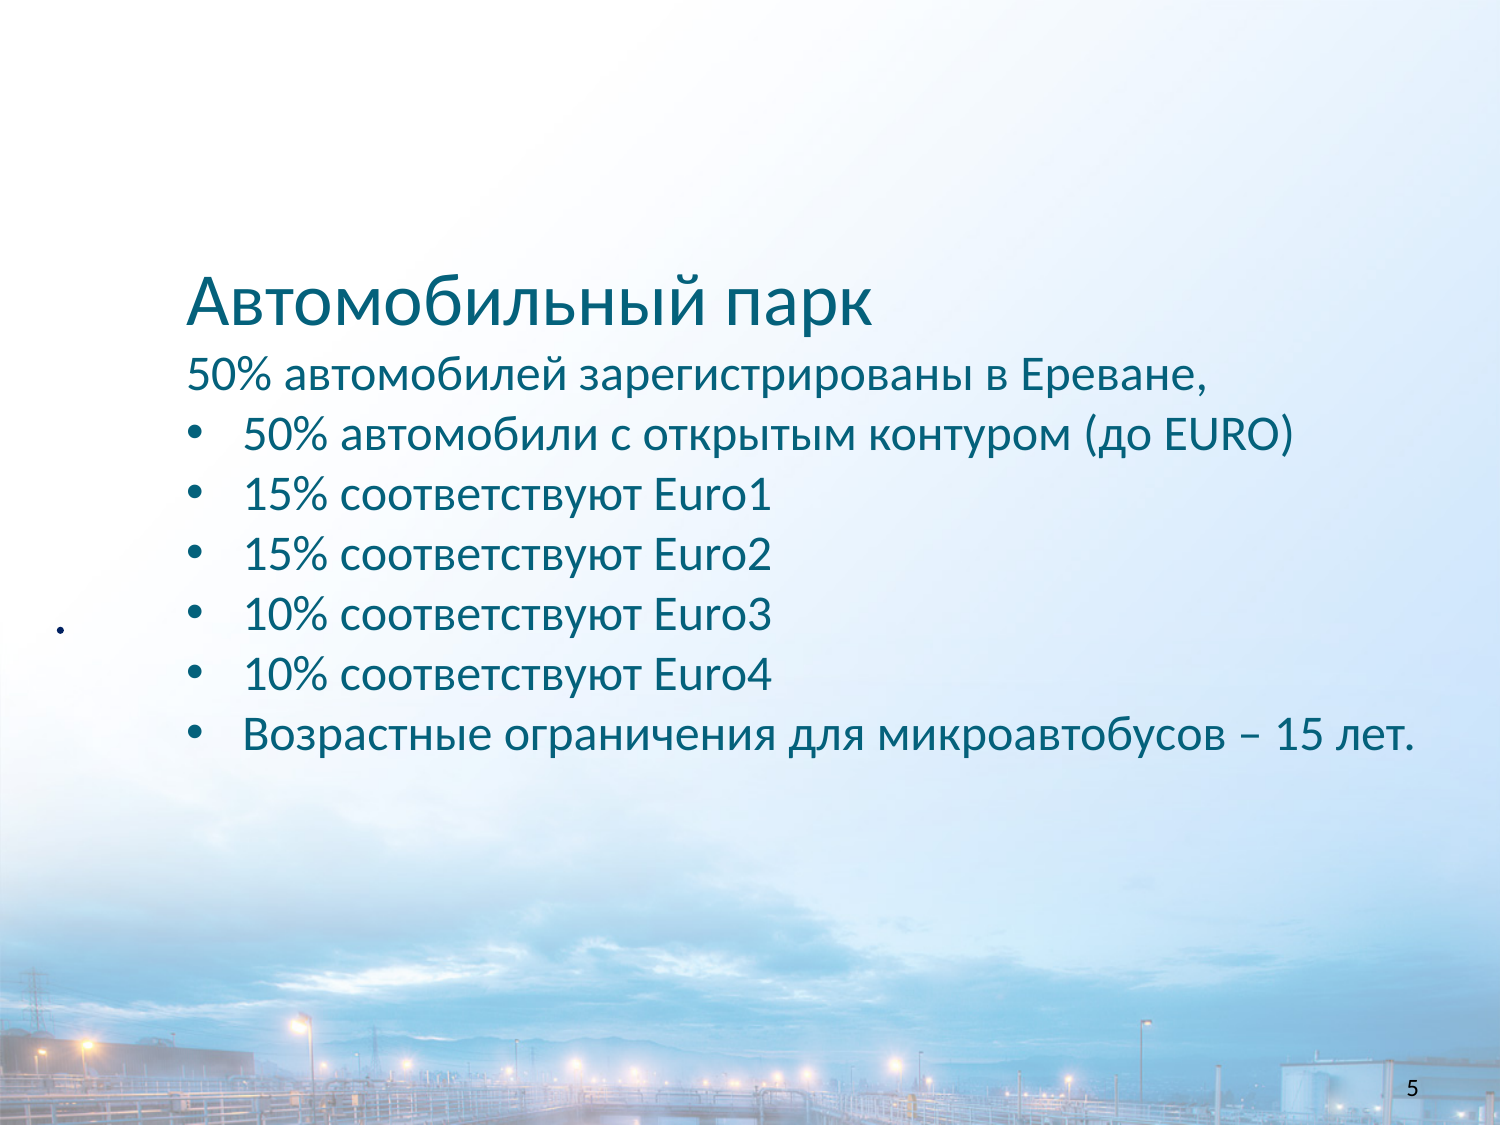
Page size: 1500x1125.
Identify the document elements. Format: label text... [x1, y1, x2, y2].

title  [31, 196, 1469, 1065]
picture [0, 0, 1500, 1125]
text_box 5 [1391, 1064, 1500, 1110]
text_box Автомобильный парк 50% автомобилей зарегистрированы в Ереване, 50% автомобили с открытым контуром (до EURO) 15% соответствуют Euro1 15% соответствуют Euro2 10% соответствуют Euro3 10% соответствуют Euro4 Возрастные ограничения для микроавтобусов – 15 лет. [171, 243, 1460, 814]
